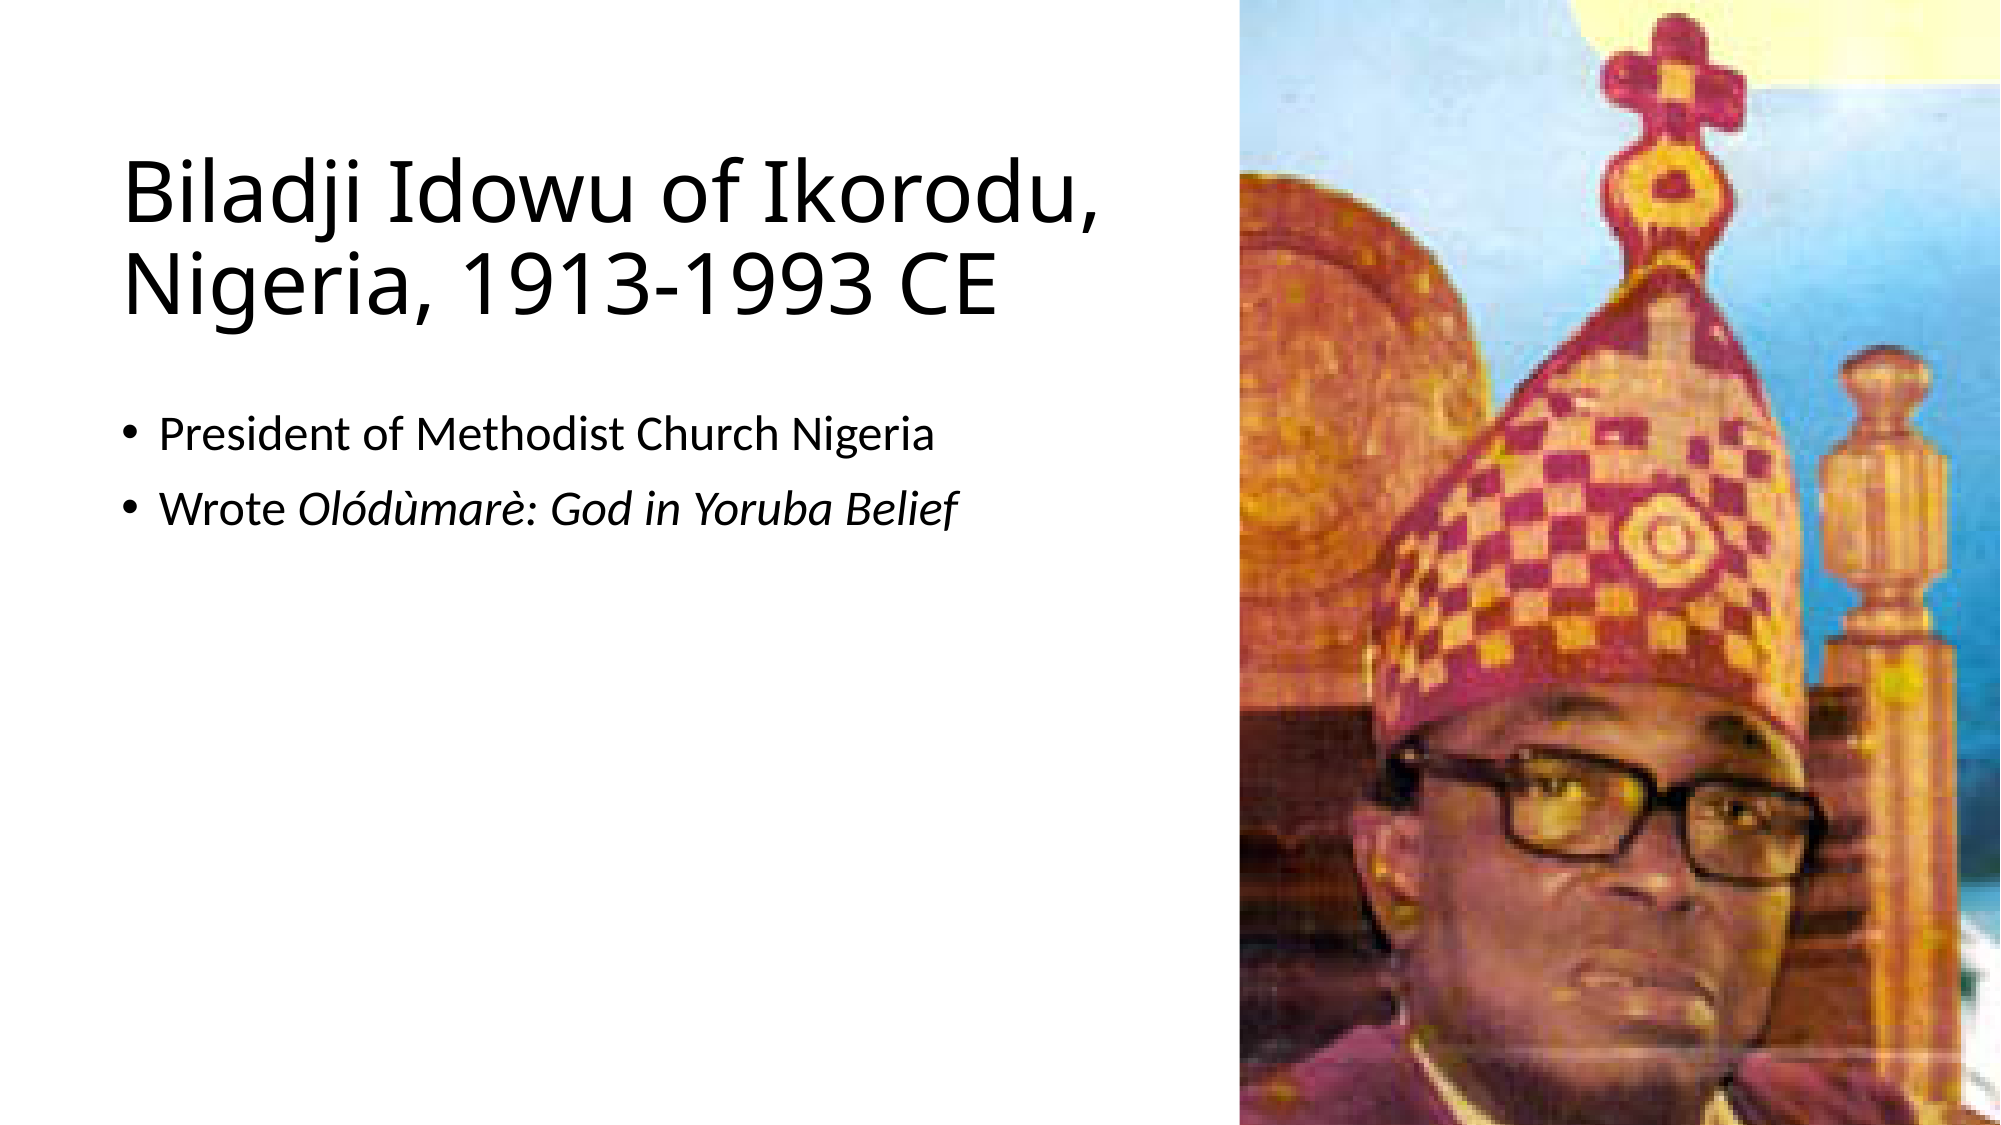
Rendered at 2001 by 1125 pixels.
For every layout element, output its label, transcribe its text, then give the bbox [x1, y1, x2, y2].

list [1239, 0, 2000, 1125]
title Biladji Idowu of Ikorodu, Nigeria, 1913-1993 CE [106, 103, 1187, 379]
list President of Methodist Church Nigeria Wrote Olódùmarè: God in Yoruba Belief [106, 399, 1187, 1021]
